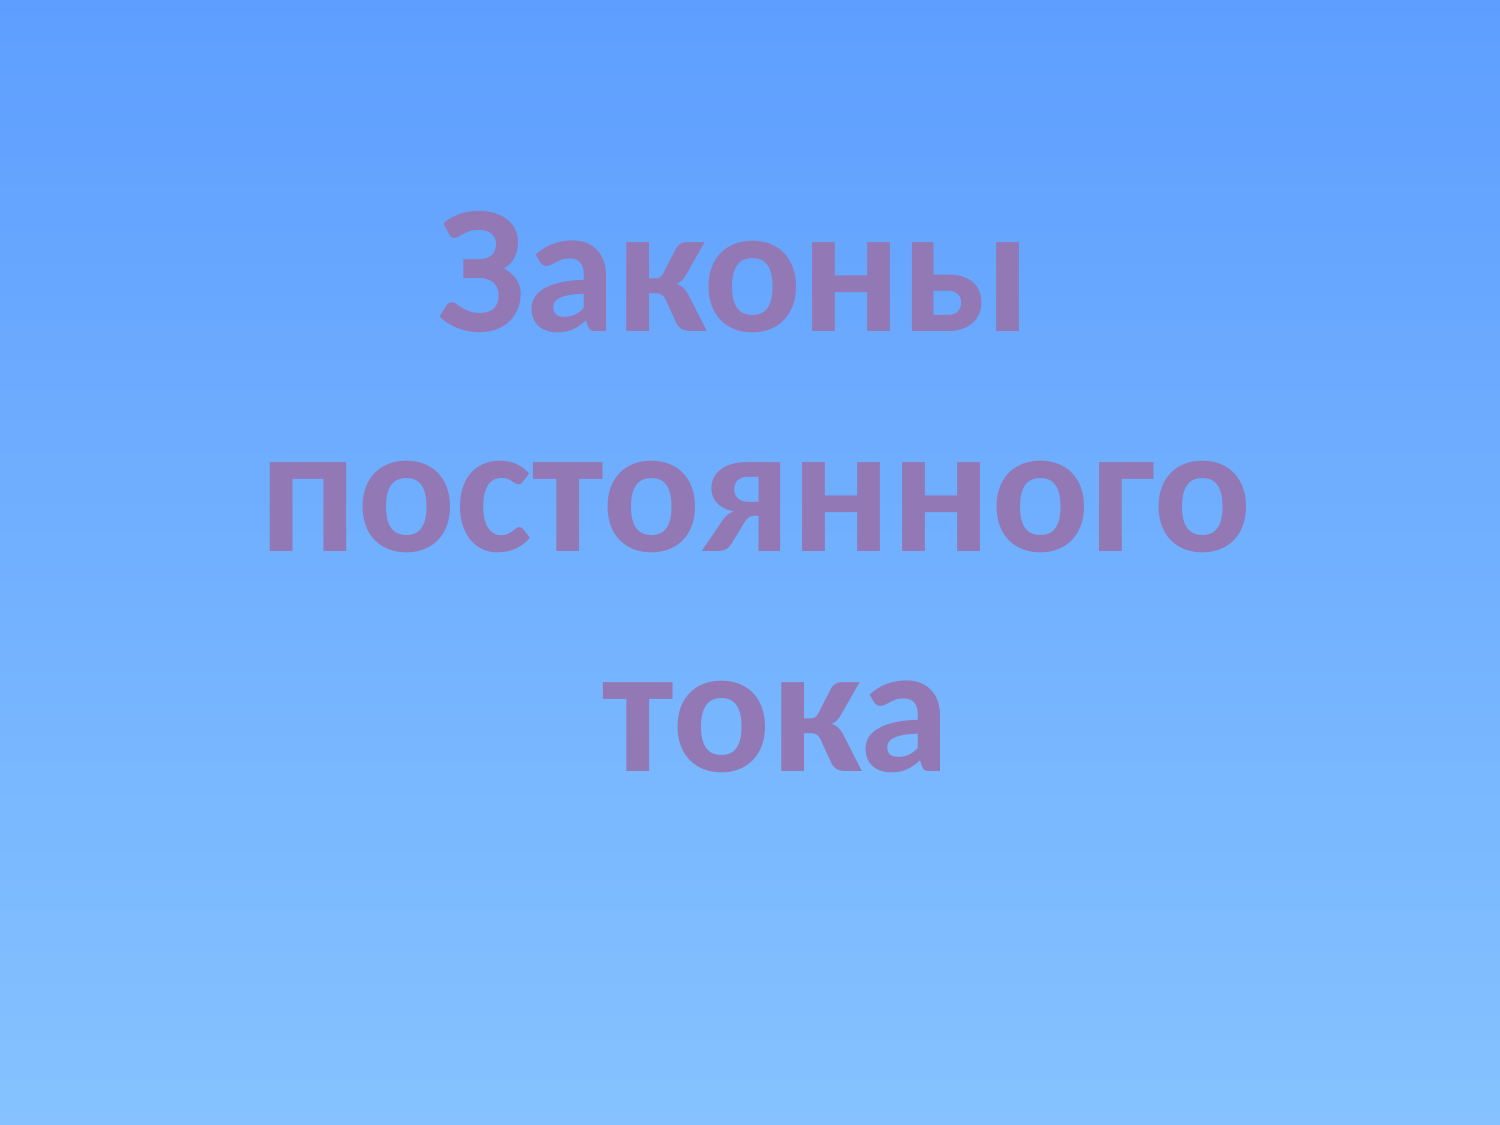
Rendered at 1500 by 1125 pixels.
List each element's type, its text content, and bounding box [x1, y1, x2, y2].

text_box Законы постоянного тока [210, 140, 1301, 816]
